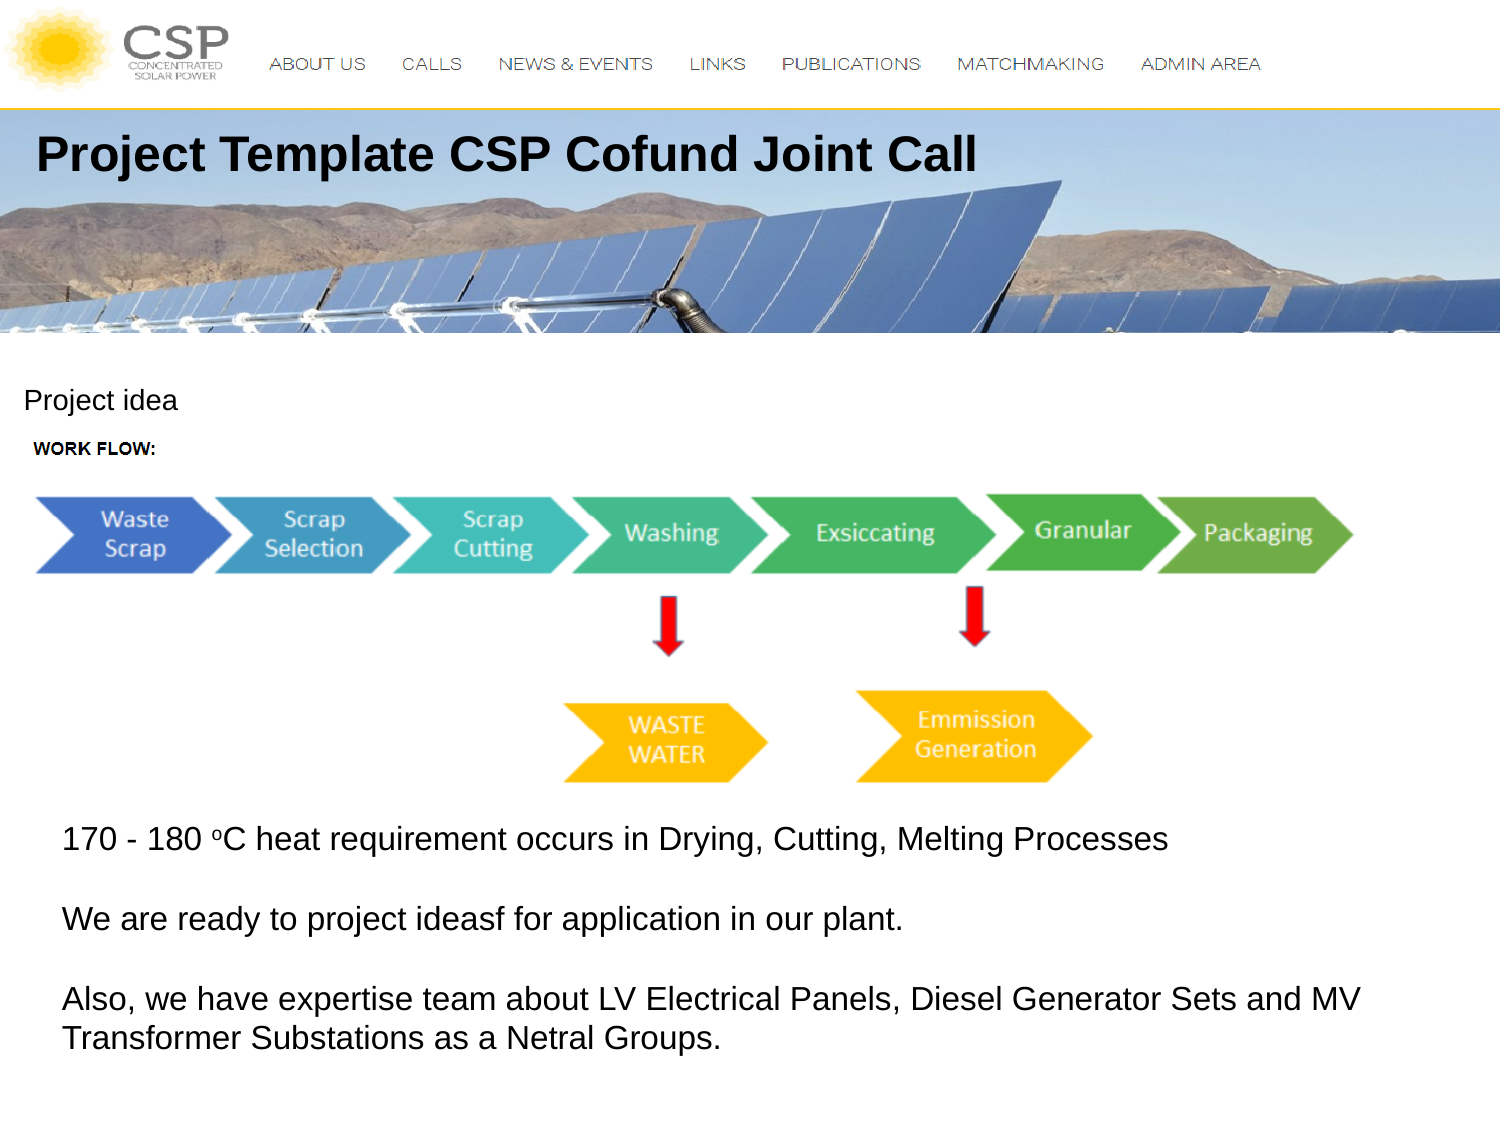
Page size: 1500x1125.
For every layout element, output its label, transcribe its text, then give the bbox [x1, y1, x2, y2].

text_box Project idea [8, 373, 1492, 598]
picture [0, 0, 1500, 333]
text_box [0, 1023, 291, 1125]
text_box 170 - 180 oC heat requirement occurs in Drying, Cutting, Melting Processes We are ready to project ideasf for application in our plant. Also, we have expertise team about LV Electrical Panels, Diesel Generator Sets and MV Transformer Substations as a Netral Groups. [47, 818, 1391, 1064]
picture [17, 418, 1421, 809]
